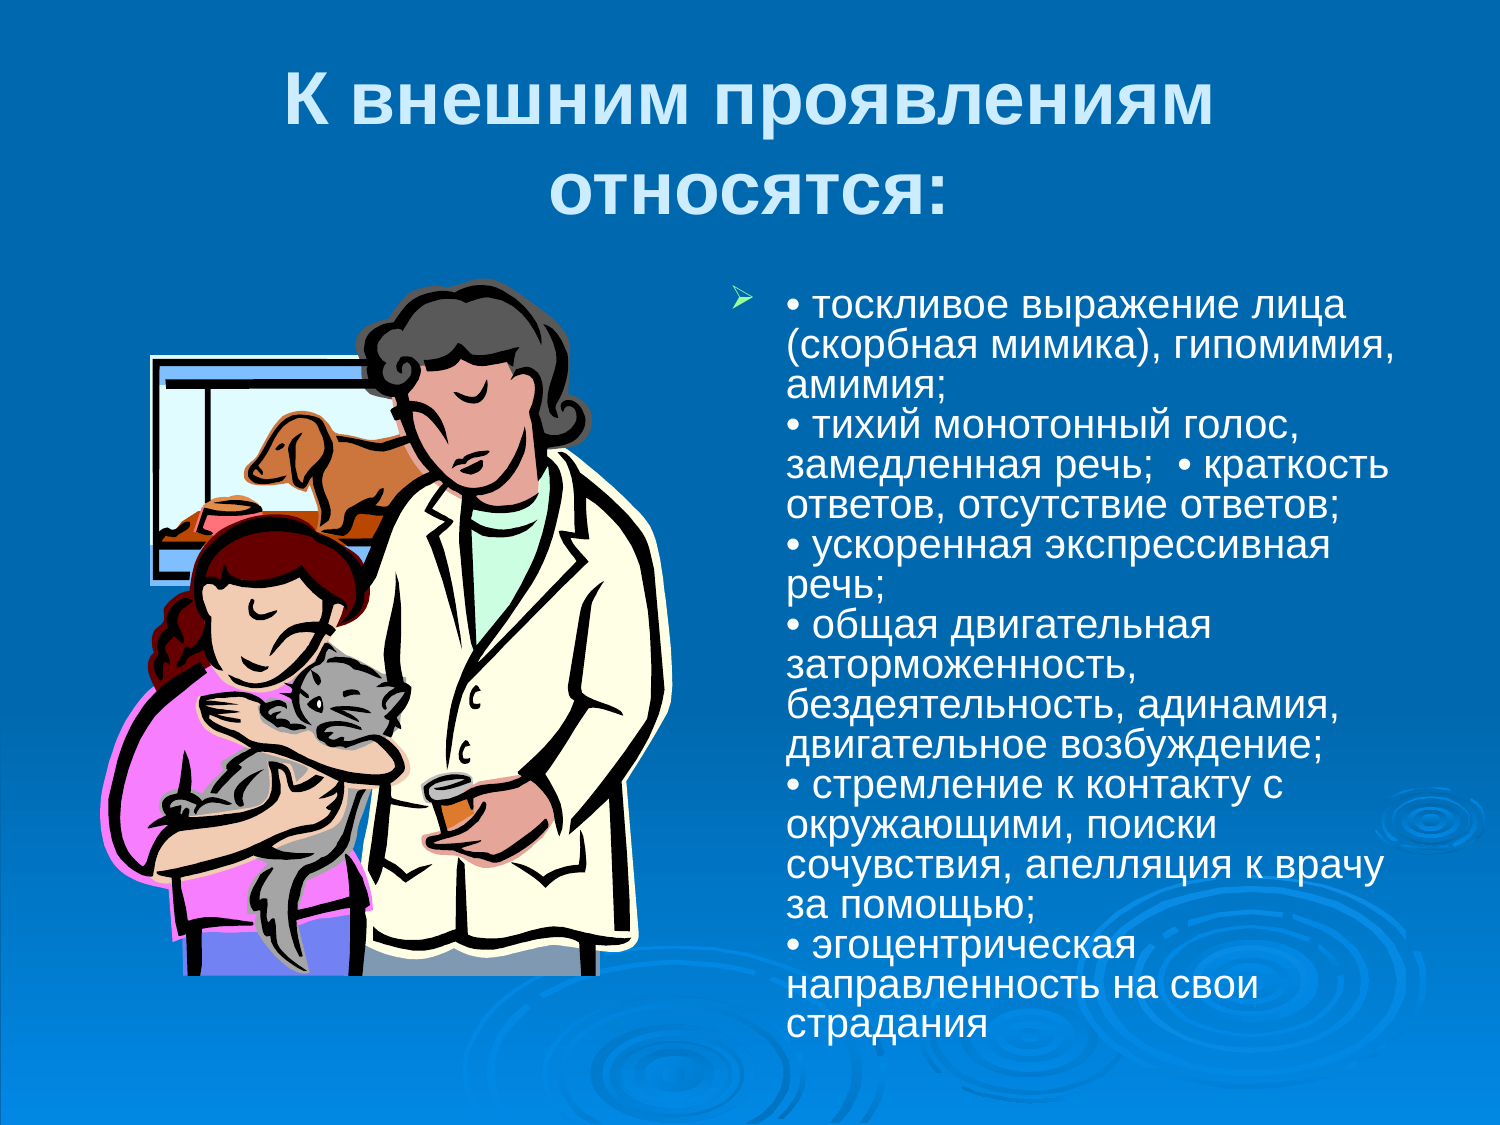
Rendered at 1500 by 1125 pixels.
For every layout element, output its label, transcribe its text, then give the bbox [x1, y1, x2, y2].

list • тоскливое выражение лица (скорбная мимика), гипомимия, амимия; • тихий монотонный голос, замедленная речь; • краткость ответов, отсутствие ответов; • ускоренная экспрессивная речь; • общая двигательная заторможенность, бездеятельность, адинамия, двигательное возбуждение; • стремление к контакту с окружающими, поиски сочувствия, апелляция к врачу за помощью; • эгоцентрическая направленность на свои страдания [714, 278, 1426, 1081]
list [99, 277, 680, 977]
title К внешним проявлениям относятся: [74, 45, 1426, 233]
